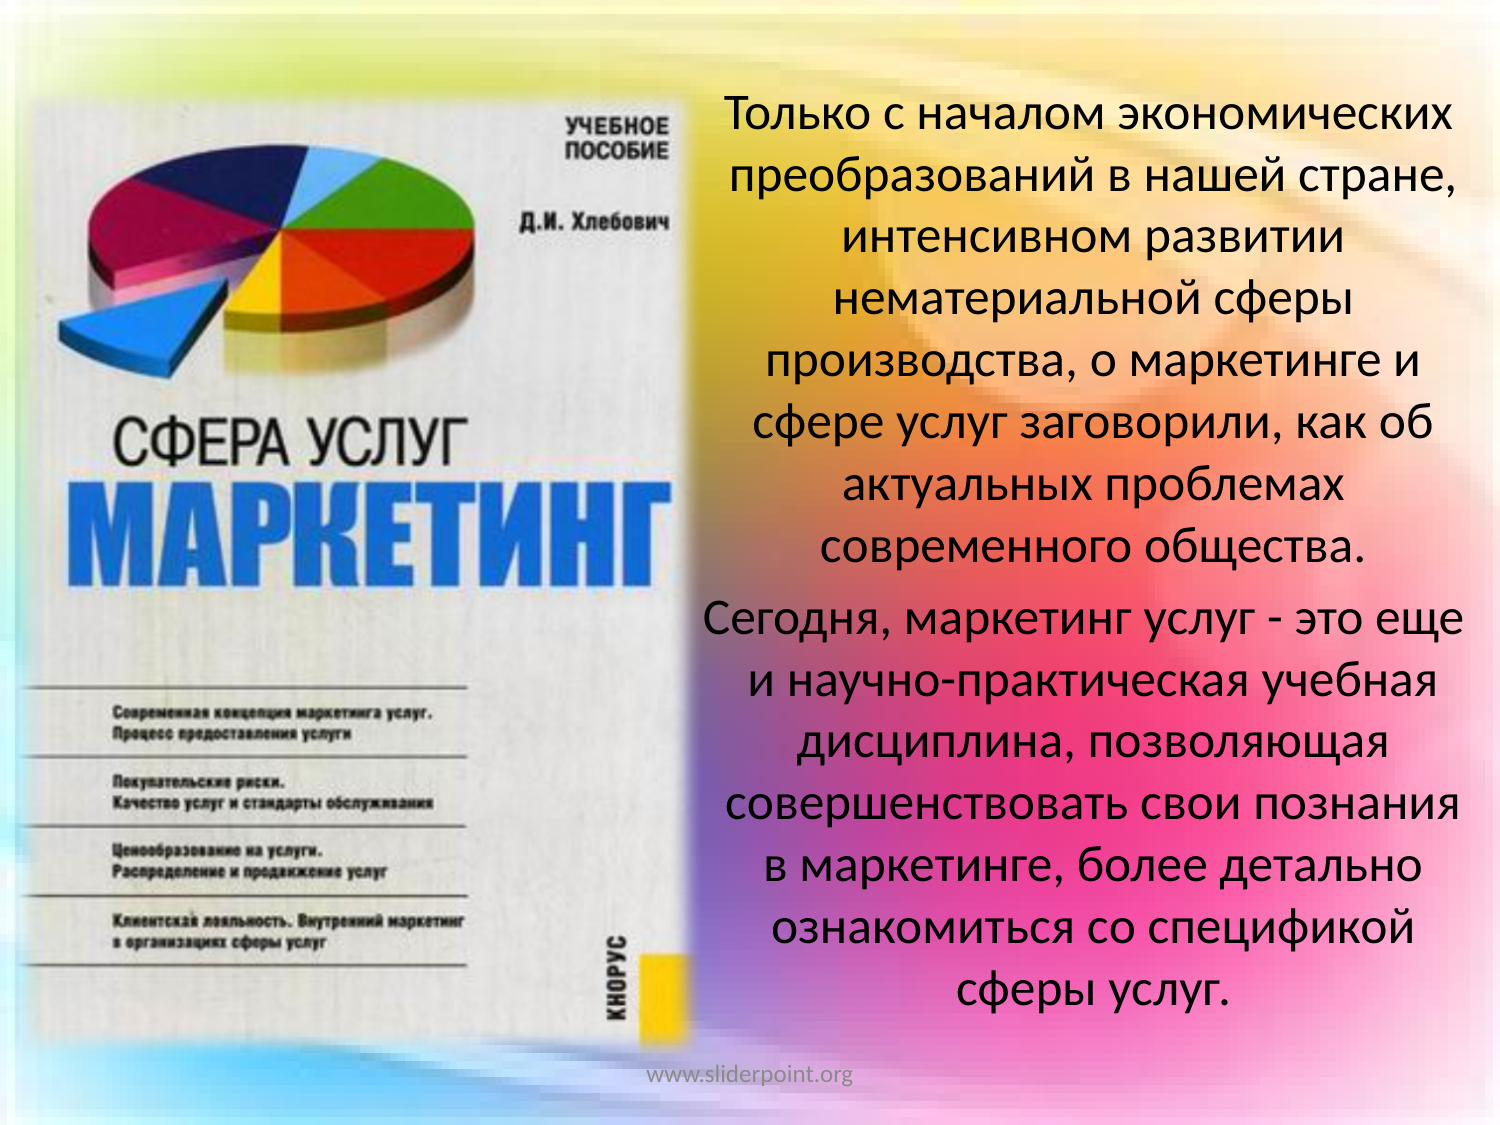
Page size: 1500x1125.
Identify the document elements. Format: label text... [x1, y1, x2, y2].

footer www.sliderpoint.org [512, 1042, 988, 1103]
list Только с началом экономических преобразований в нашей стране, интенсивном развитии нематериальной сферы производства, о маркетинге и сфере услуг заговорили, как об актуальных проблемах современного общества. Сегодня, маркетинг услуг - это еще и научно-практическая учебная дисциплина, позволяющая совершенствовать свои познания в маркетинге, более детально ознакомиться со спецификой сферы услуг. [644, 0, 1489, 1114]
picture [0, 0, 1500, 1125]
